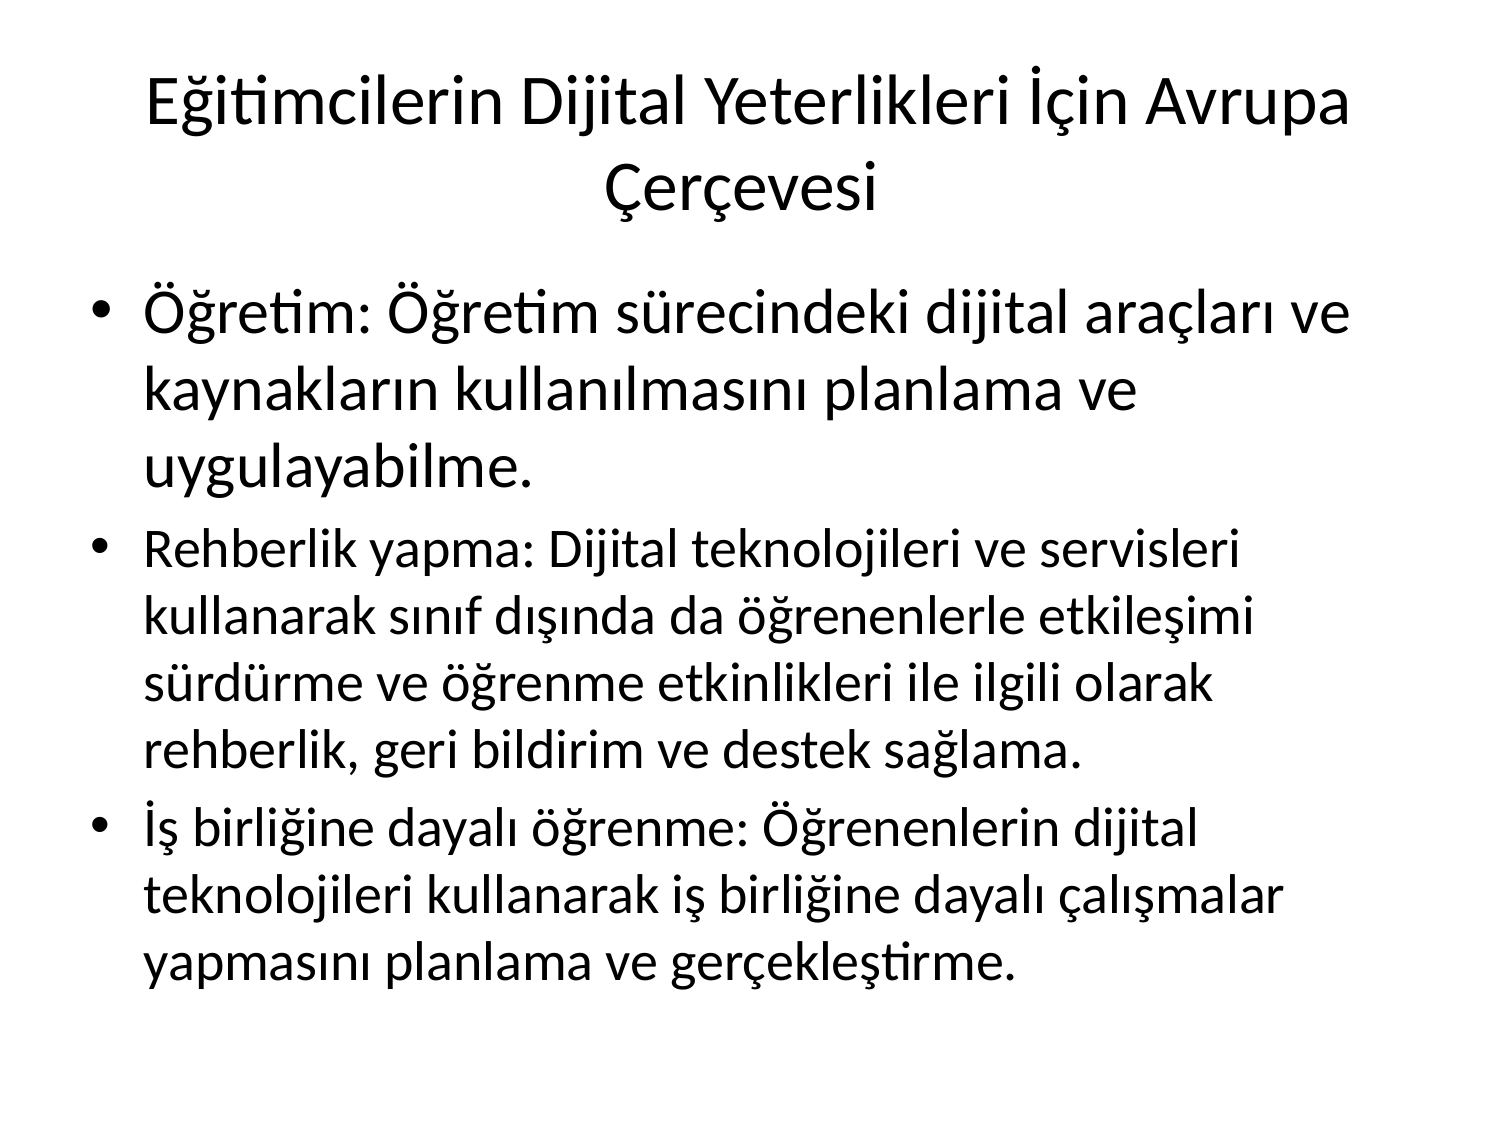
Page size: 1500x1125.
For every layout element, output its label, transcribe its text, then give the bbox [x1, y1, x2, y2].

list Öğretim: Öğretim sürecindeki dijital araçları ve kaynakların kullanılmasını planlama ve uygulayabilme. Rehberlik yapma: Dijital teknolojileri ve servisleri kullanarak sınıf dışında da öğrenenlerle etkileşimi sürdürme ve öğrenme etkinlikleri ile ilgili olarak rehberlik, geri bildirim ve destek sağlama. İş birliğine dayalı öğrenme: Öğrenenlerin dijital teknolojileri kullanarak iş birliğine dayalı çalışmalar yapmasını planlama ve gerçekleştirme. [75, 262, 1425, 1005]
title Eğitimcilerin Dijital Yeterlikleri İçin Avrupa Çerçevesi [75, 45, 1425, 233]
